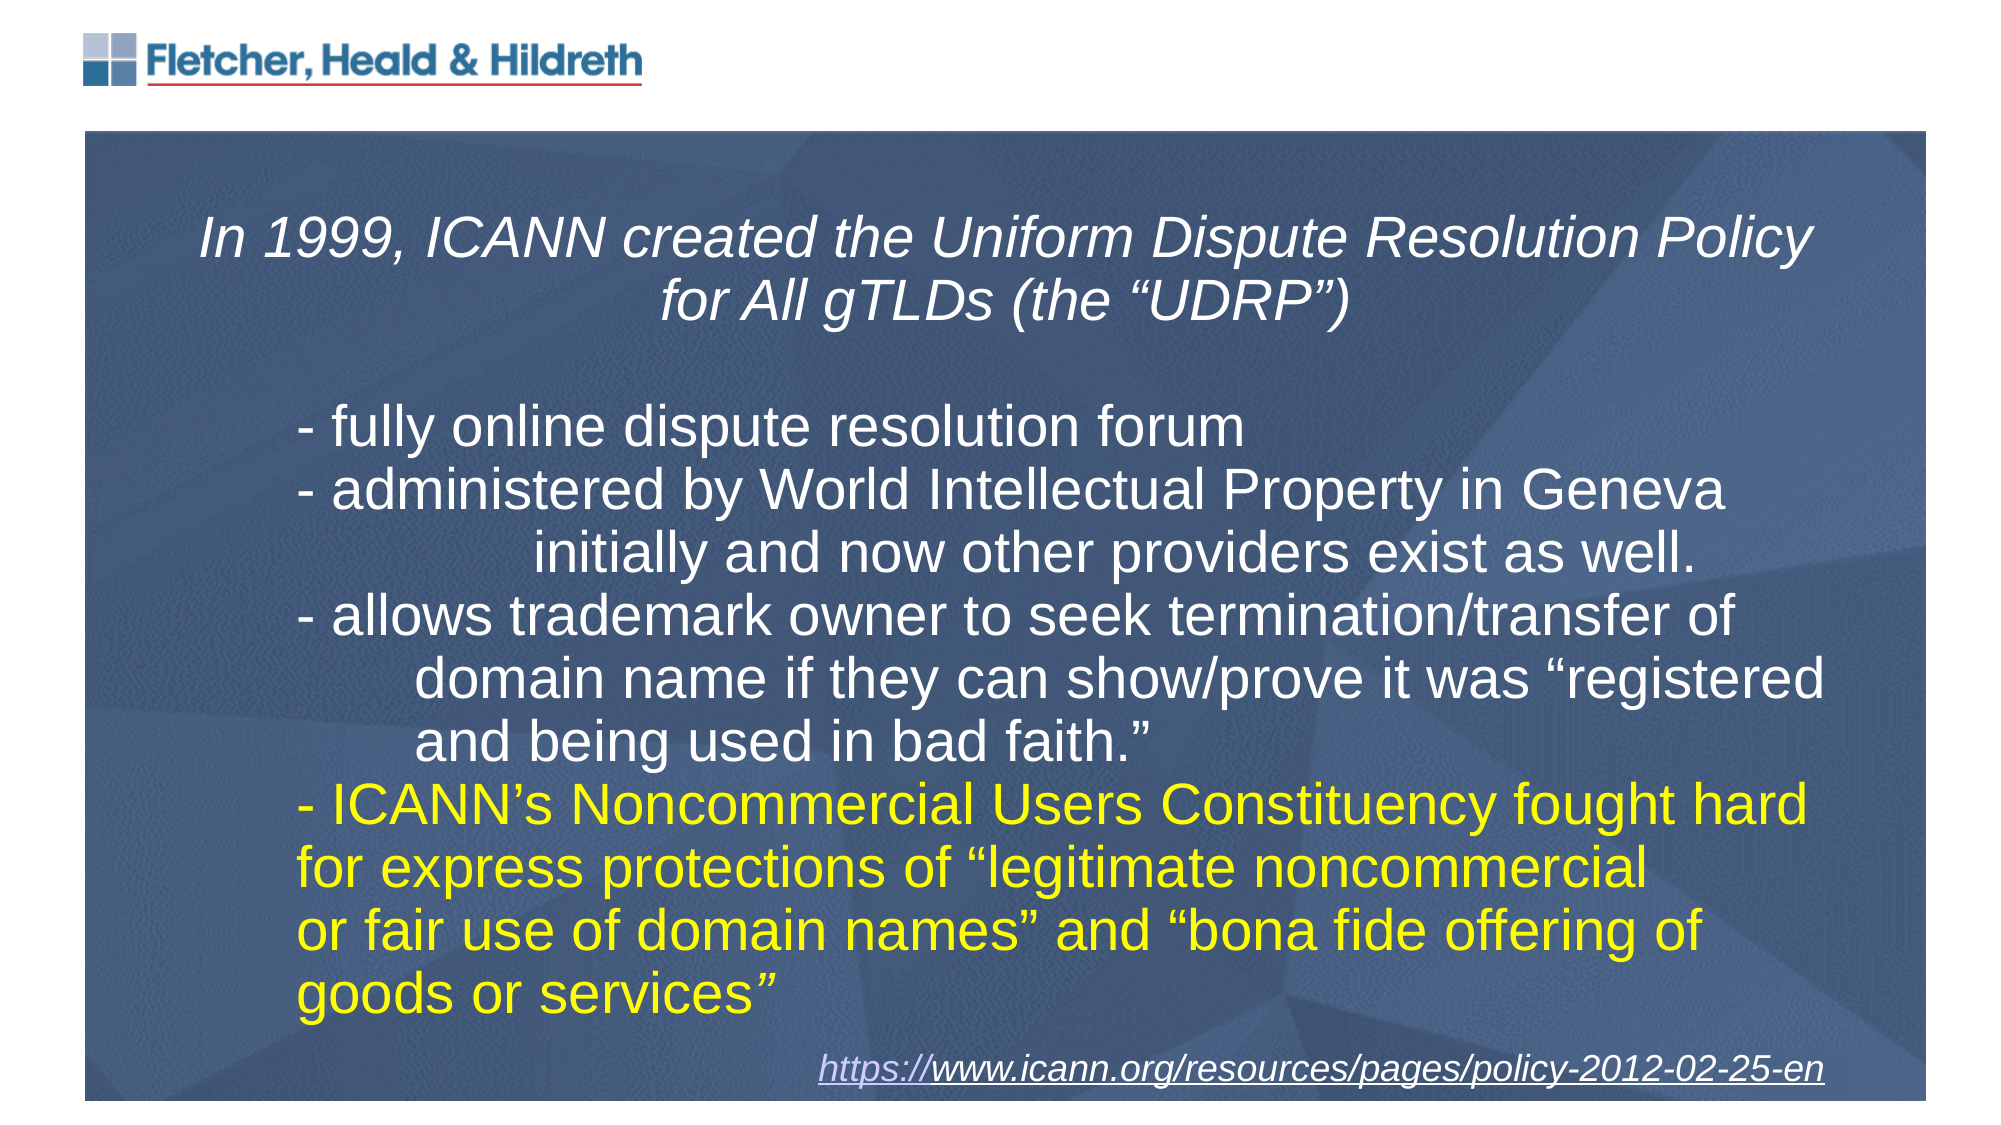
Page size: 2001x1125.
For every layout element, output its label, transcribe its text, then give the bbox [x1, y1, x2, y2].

picture [83, 33, 642, 86]
text_box In 1999, ICANN created the Uniform Dispute Resolution Policy for All gTLDs (the “UDRP”) - fully online dispute resolution forum - administered by World Intellectual Property in Geneva initially and now other providers exist as well. - allows trademark owner to seek termination/transfer of domain name if they can show/prove it was “registered and being used in bad faith.” - ICANN’s Noncommercial Users Constituency fought hard for express protections of “legitimate noncommercial or fair use of domain names” and “bona fide offering of goods or services” https://www.icann.org/resources/pages/policy-2012-02-25-en [162, 200, 1850, 927]
picture [85, 131, 1926, 1101]
